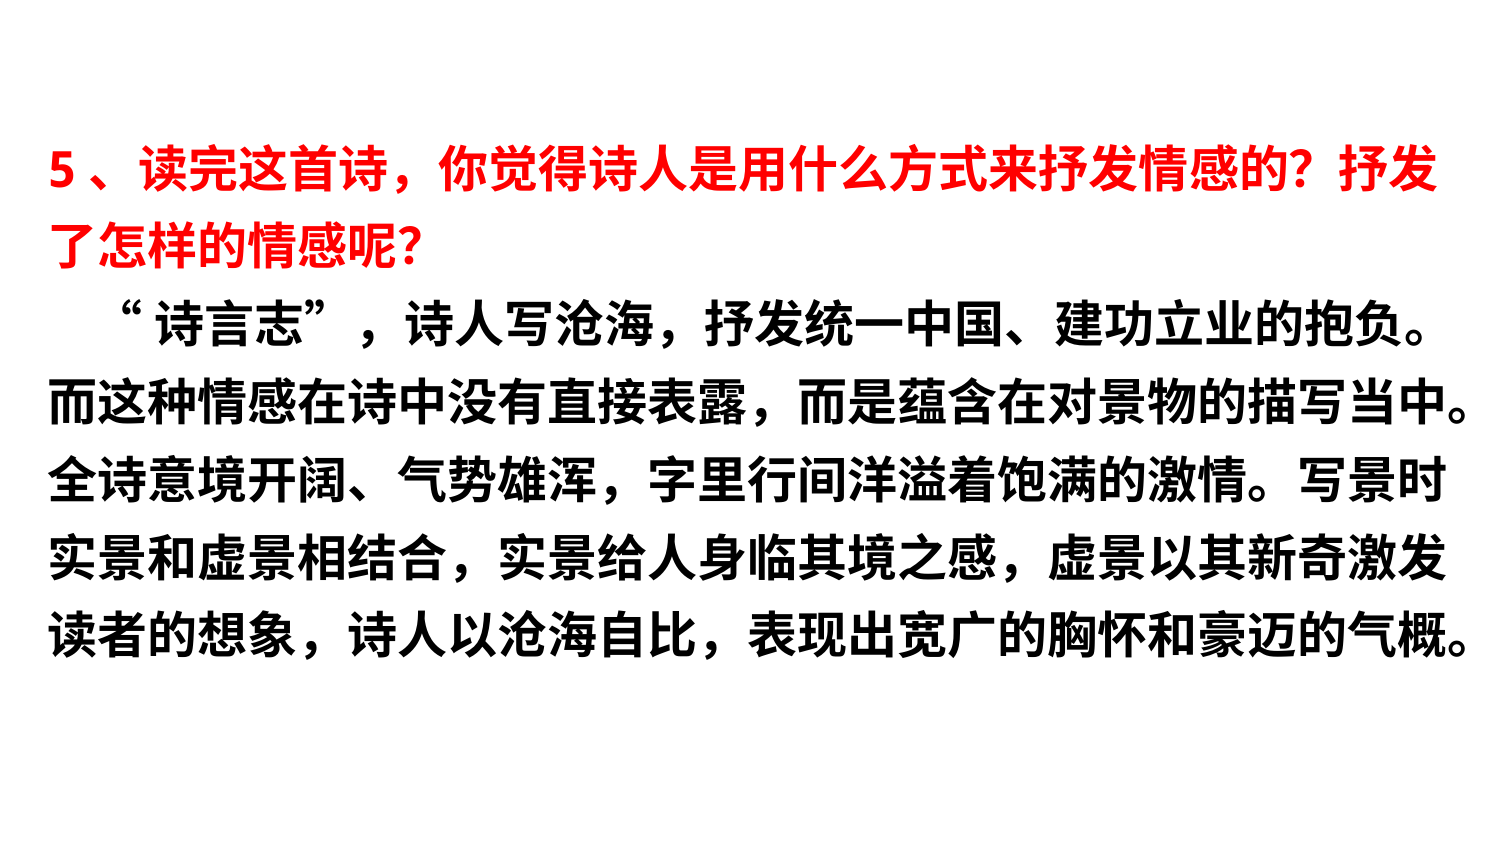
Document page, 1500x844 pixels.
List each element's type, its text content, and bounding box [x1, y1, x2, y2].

text_box “诗言志”，诗人写沧海，抒发统一中国、建功立业的抱负。而这种情感在诗中没有直接表露，而是蕴含在对景物的描写当中。全诗意境开阔、气势雄浑，字里行间洋溢着饱满的激情。写景时实景和虚景相结合，实景给人身临其境之感，虚景以其新奇激发读者的想象，诗人以沧海自比，表现出宽广的胸怀和豪迈的气概。 [32, 266, 1474, 672]
text_box 5、读完这首诗，你觉得诗人是用什么方式来抒发情感的？抒发了怎样的情感呢？ [32, 111, 1474, 266]
